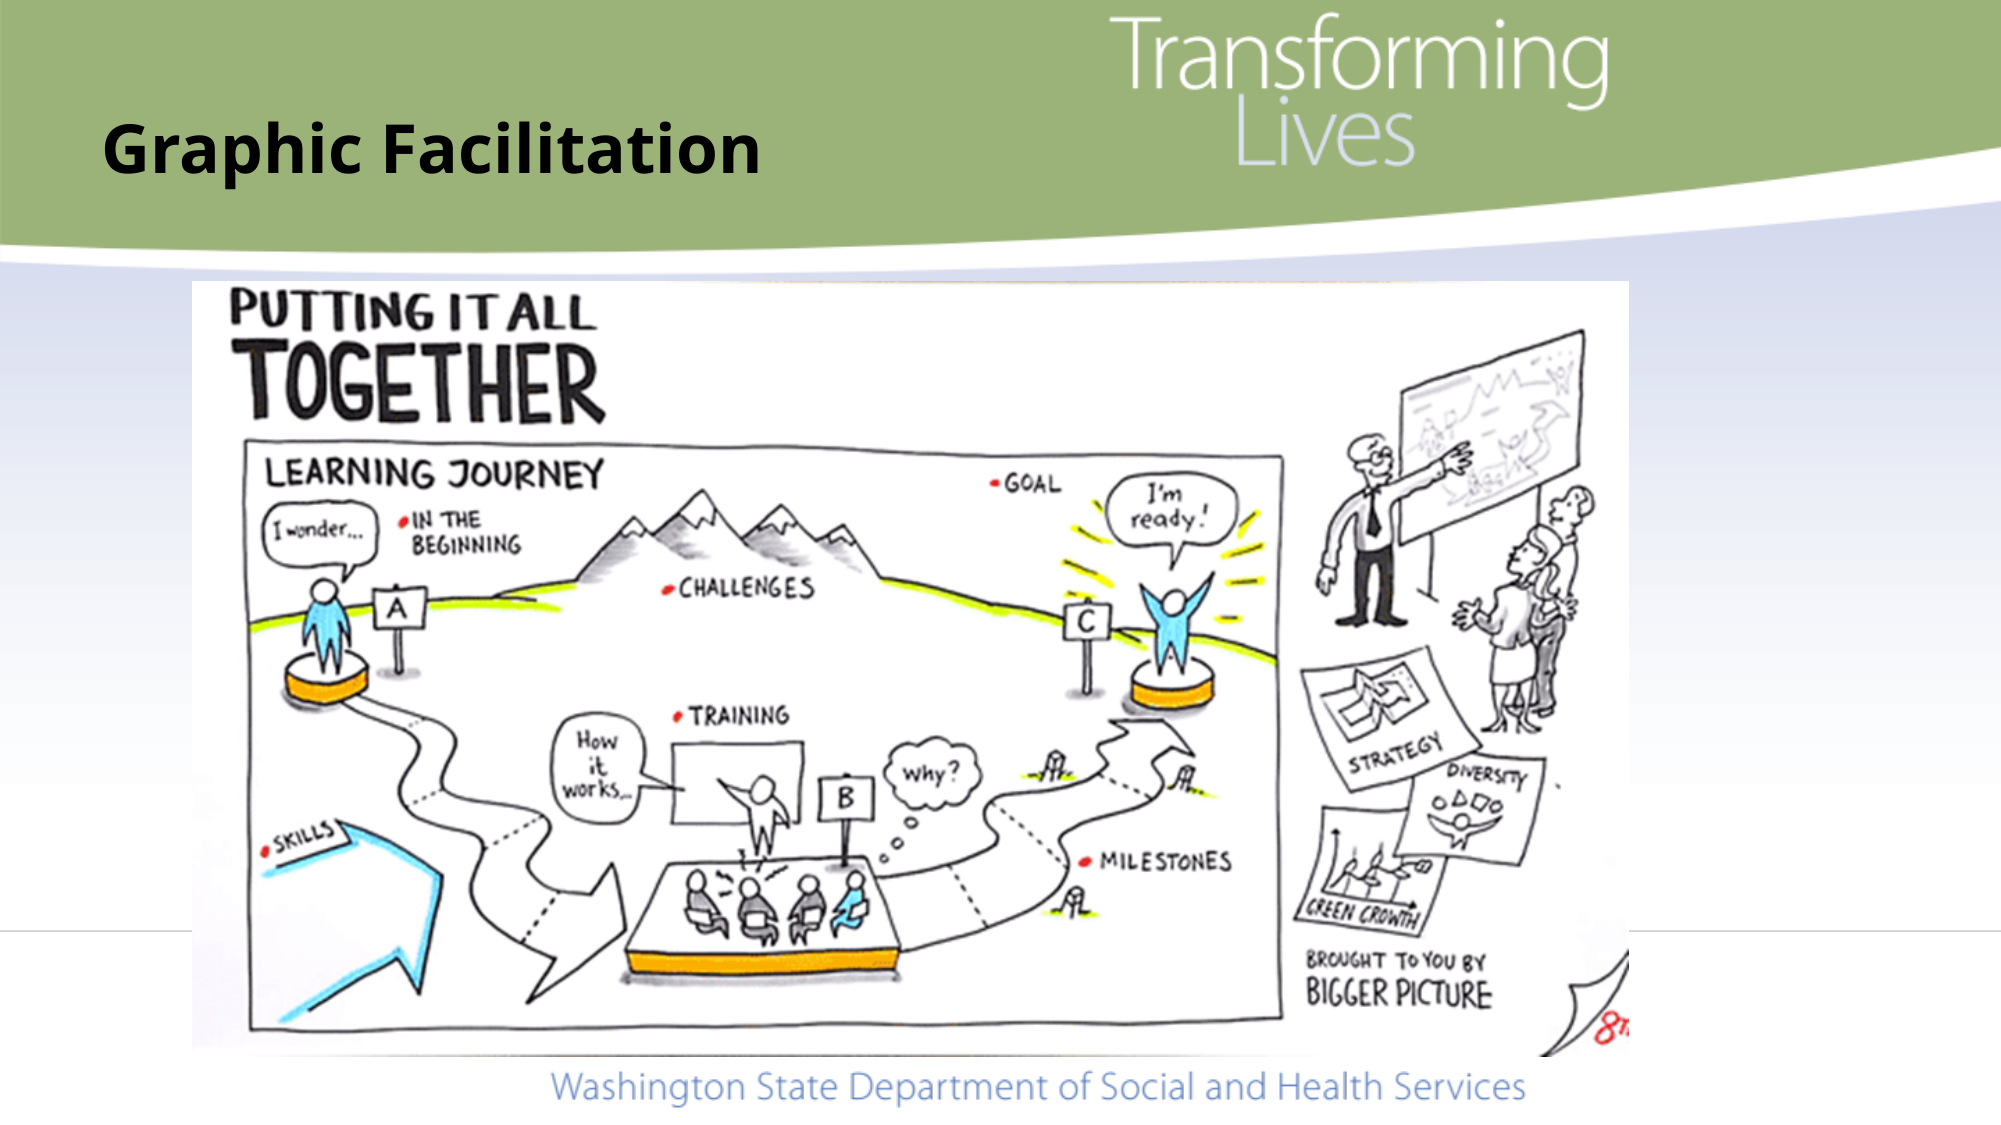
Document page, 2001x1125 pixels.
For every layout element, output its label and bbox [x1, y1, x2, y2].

list [192, 281, 1629, 1057]
picture [0, 0, 2000, 1125]
